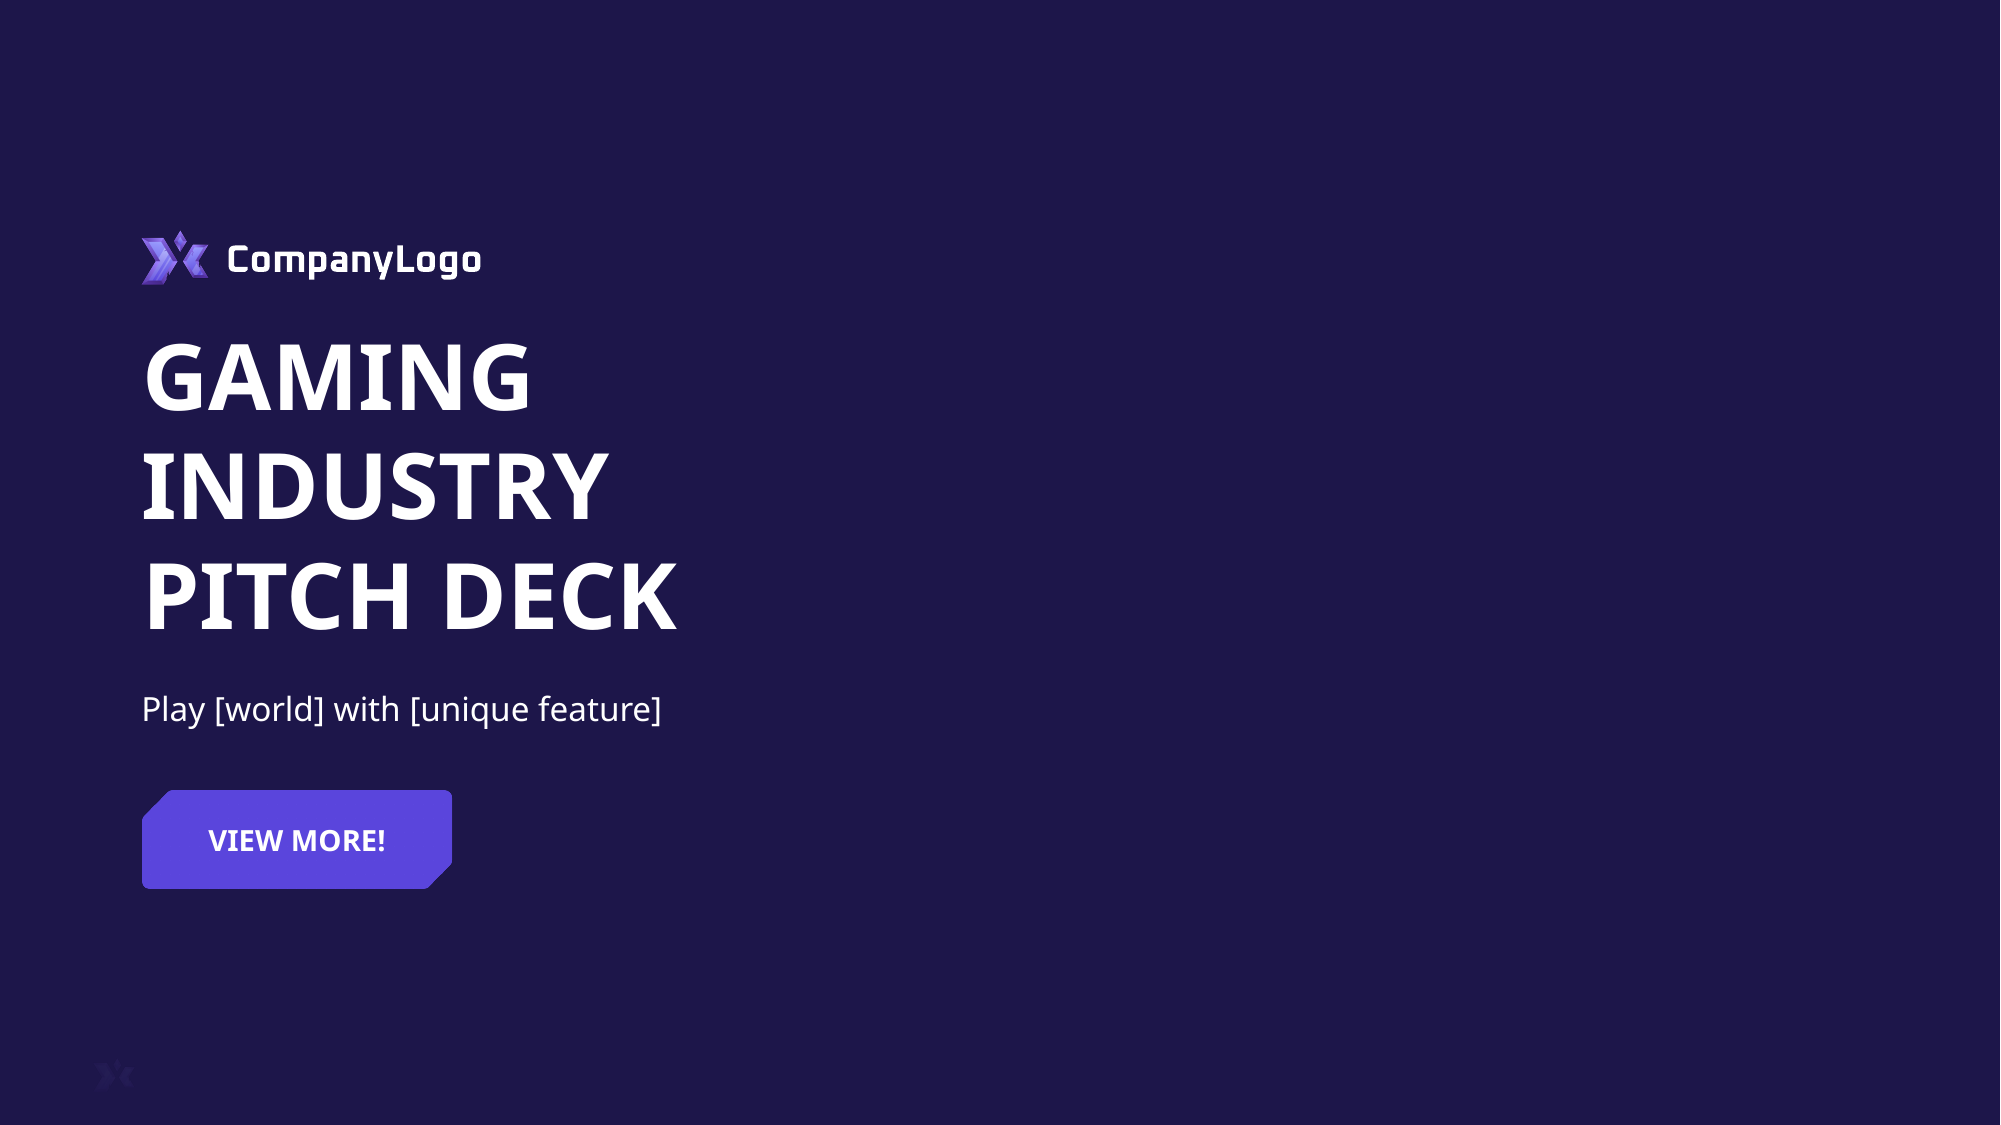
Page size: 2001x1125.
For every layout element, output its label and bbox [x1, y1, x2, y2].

text_box [141, 790, 453, 889]
text_box [141, 230, 481, 285]
picture [0, 0, 2000, 1125]
